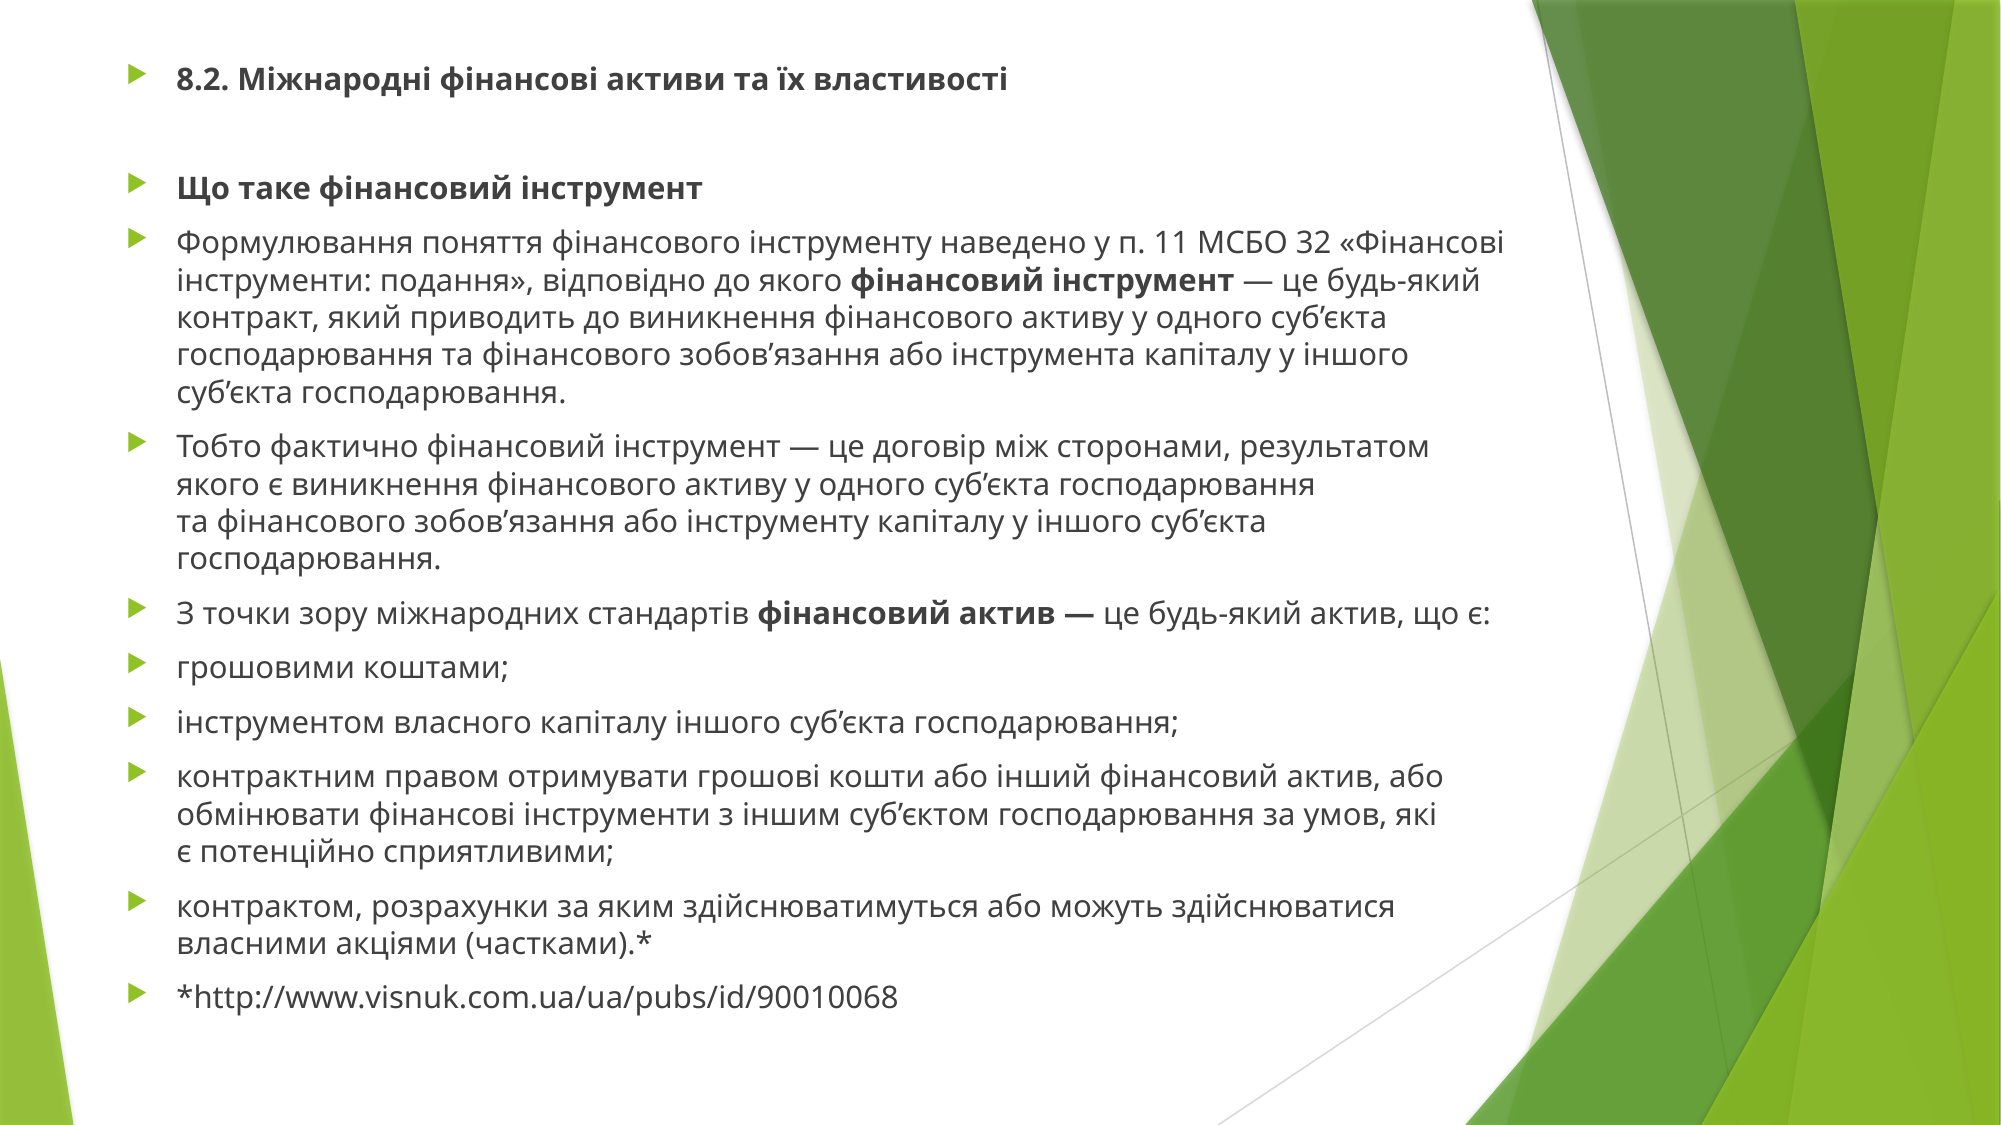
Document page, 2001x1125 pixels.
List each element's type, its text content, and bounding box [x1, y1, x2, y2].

list 8.2. Міжнародні фінансові активи та їх властивості Що таке фінансовий інструмент Формулювання поняття фінансового інструменту наведено у п. 11 МСБО 32 «Фінансові інструменти: подання», відповідно до якого фінансовий інструмент — це будь-який контракт, який приводить до виникнення фінансового активу у одного суб’єкта господарювання та фінансового зобов’язання або інструмента капіталу у іншого суб’єкта господарювання. Тобто фактично фінансовий інструмент — це договір між сторонами, результатом якого є виникнення фінансового активу у одного суб’єкта господарювання та фінансового зобов’язання або інструменту капіталу у іншого суб’єкта господарювання. З точки зору міжнародних стандартів фінансовий актив — це будь-який актив, що є: грошовими коштами; інструментом власного капіталу іншого суб’єкта господарювання; контрактним правом отримувати грошові кошти або інший фінансовий актив, або обмінювати фінансові інструменти з іншим суб’єктом господарювання за умов, які є потенційно сприятливими; контрактом, розрахунки за яким здійснюватимуться або можуть здійснюватися власними акціями (частками).* *http://www.visnuk.com.ua/ua/pubs/id/90010068 [111, 51, 1522, 1071]
